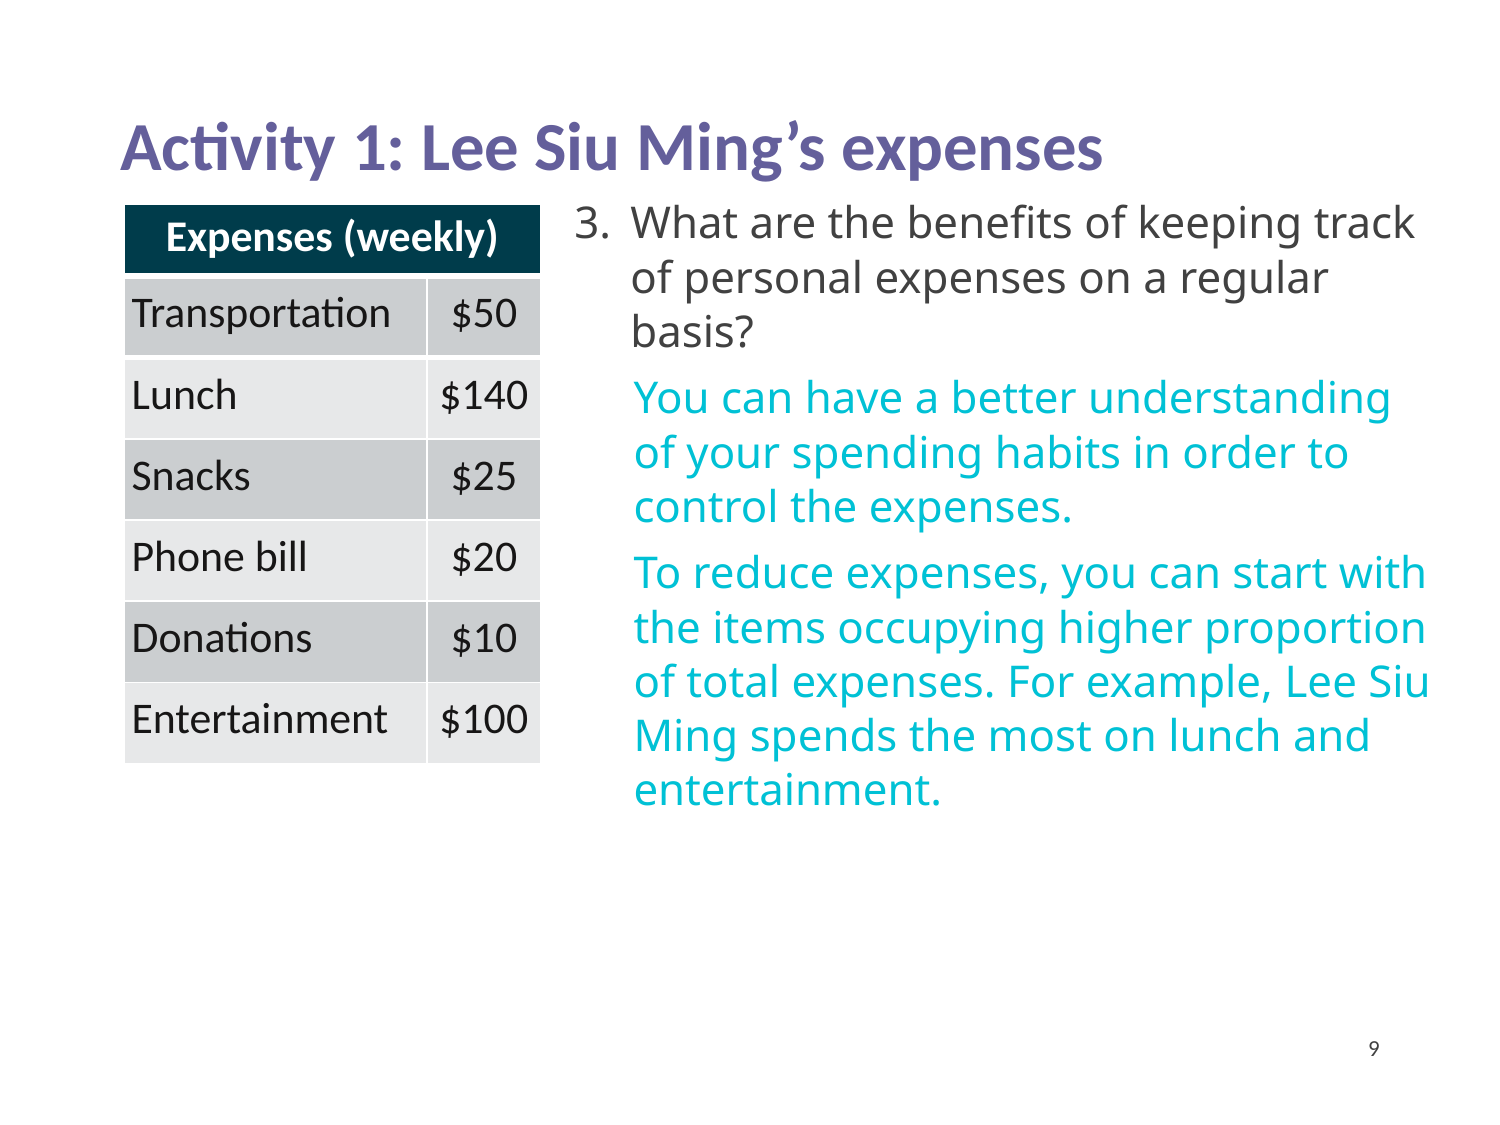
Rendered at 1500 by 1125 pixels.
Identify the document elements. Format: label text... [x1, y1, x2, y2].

text_box What are the benefits of keeping track of personal expenses on a regular basis? You can have a better understanding of your spending habits in order to control the expenses. To reduce expenses, you can start with the items occupying higher proportion of total expenses. For example, Lee Siu Ming spends the most on lunch and entertainment. [574, 193, 1444, 1013]
table_cell Entertainment [125, 683, 426, 763]
table_cell $140 [428, 360, 540, 438]
table_cell $50 [428, 279, 540, 355]
table_cell Donations [125, 602, 426, 682]
table_cell Lunch [125, 360, 426, 438]
table_cell Snacks [125, 440, 426, 519]
list Activity 1: Lee Siu Ming’s expenses [119, 113, 1195, 343]
slide_number 9 [1358, 1035, 1381, 1062]
table_cell Transportation [125, 279, 426, 355]
table_cell $20 [428, 521, 540, 600]
table_header Expenses (weekly) [125, 205, 540, 273]
table_cell $10 [428, 602, 540, 682]
table_cell Phone bill [125, 521, 426, 600]
table_cell $25 [428, 440, 540, 519]
table_cell $100 [428, 683, 540, 763]
